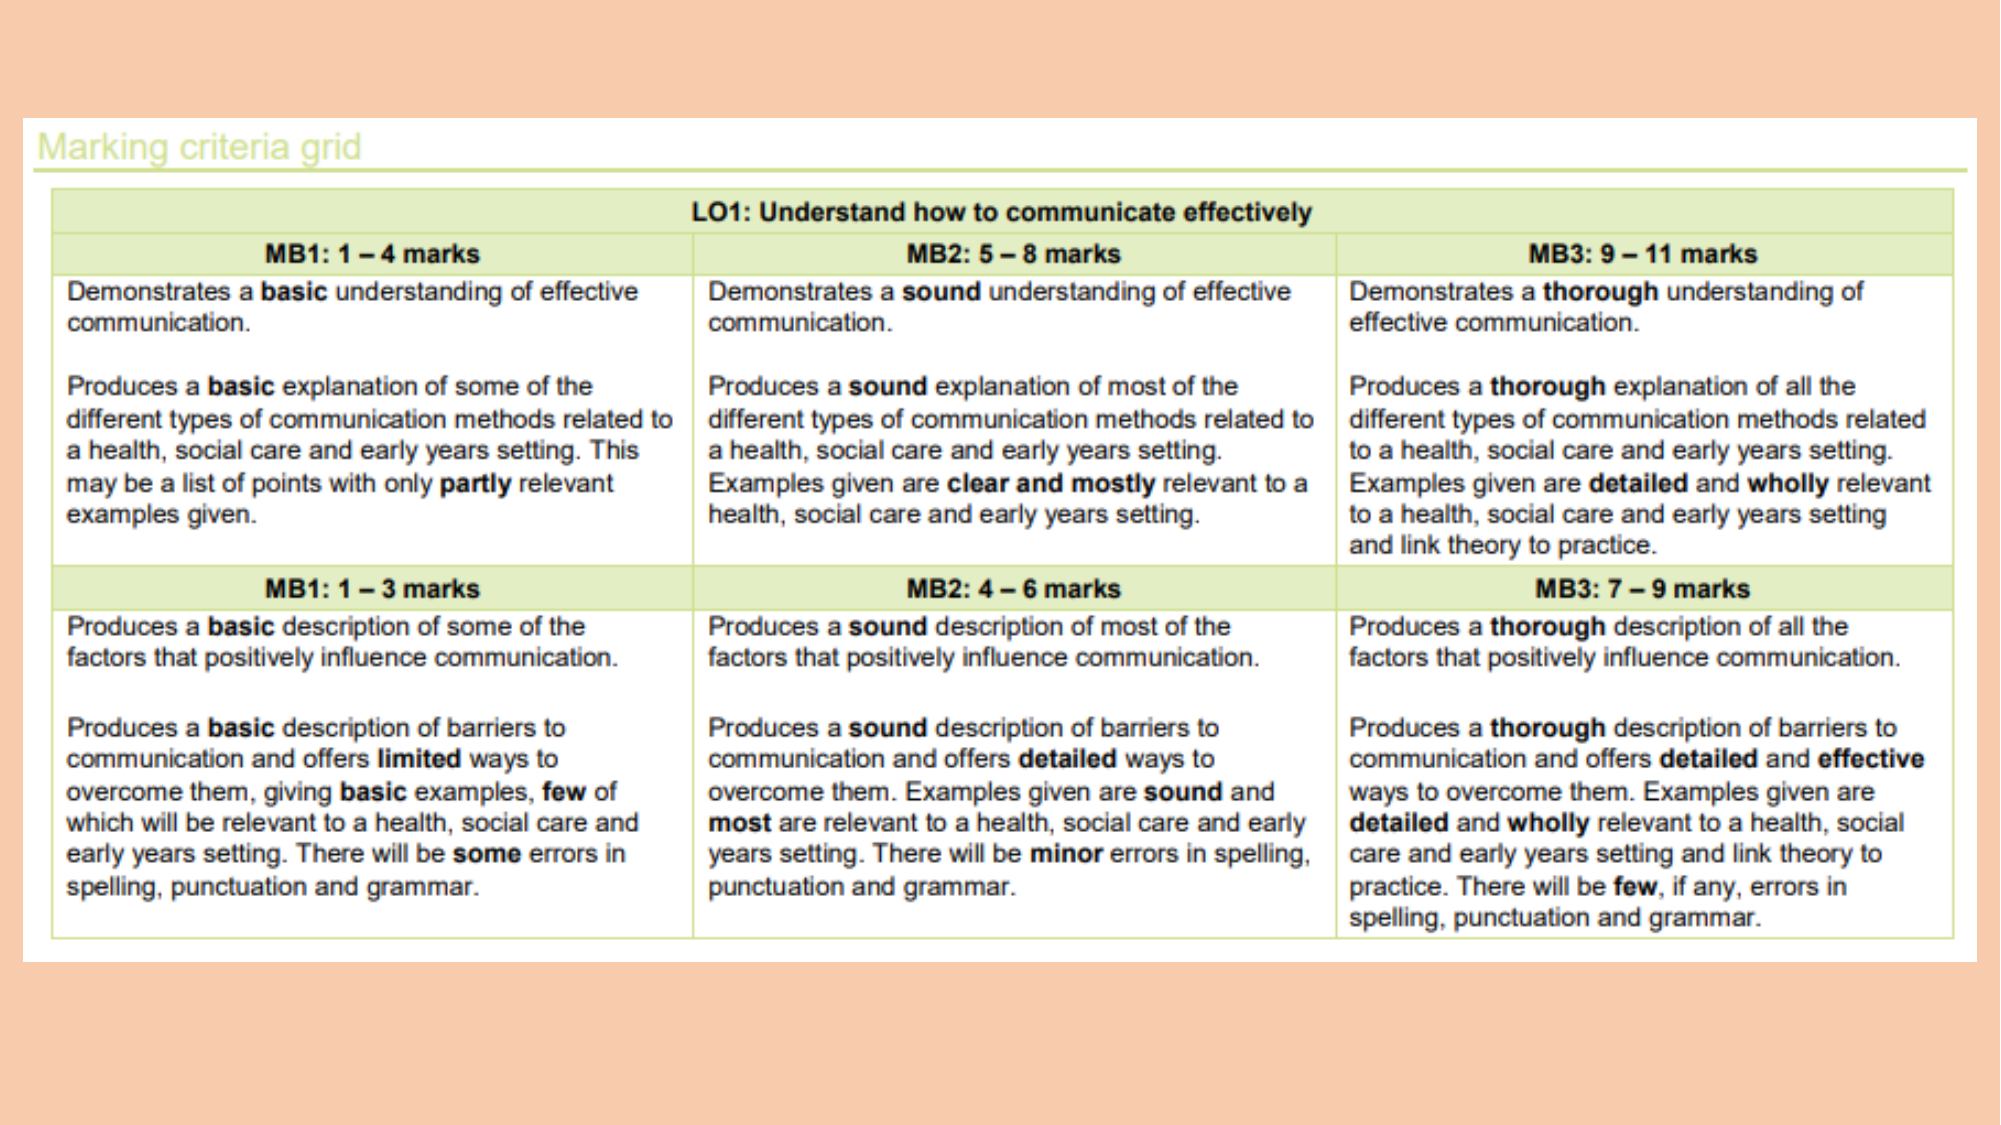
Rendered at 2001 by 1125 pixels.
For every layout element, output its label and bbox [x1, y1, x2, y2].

picture [23, 118, 1977, 962]
